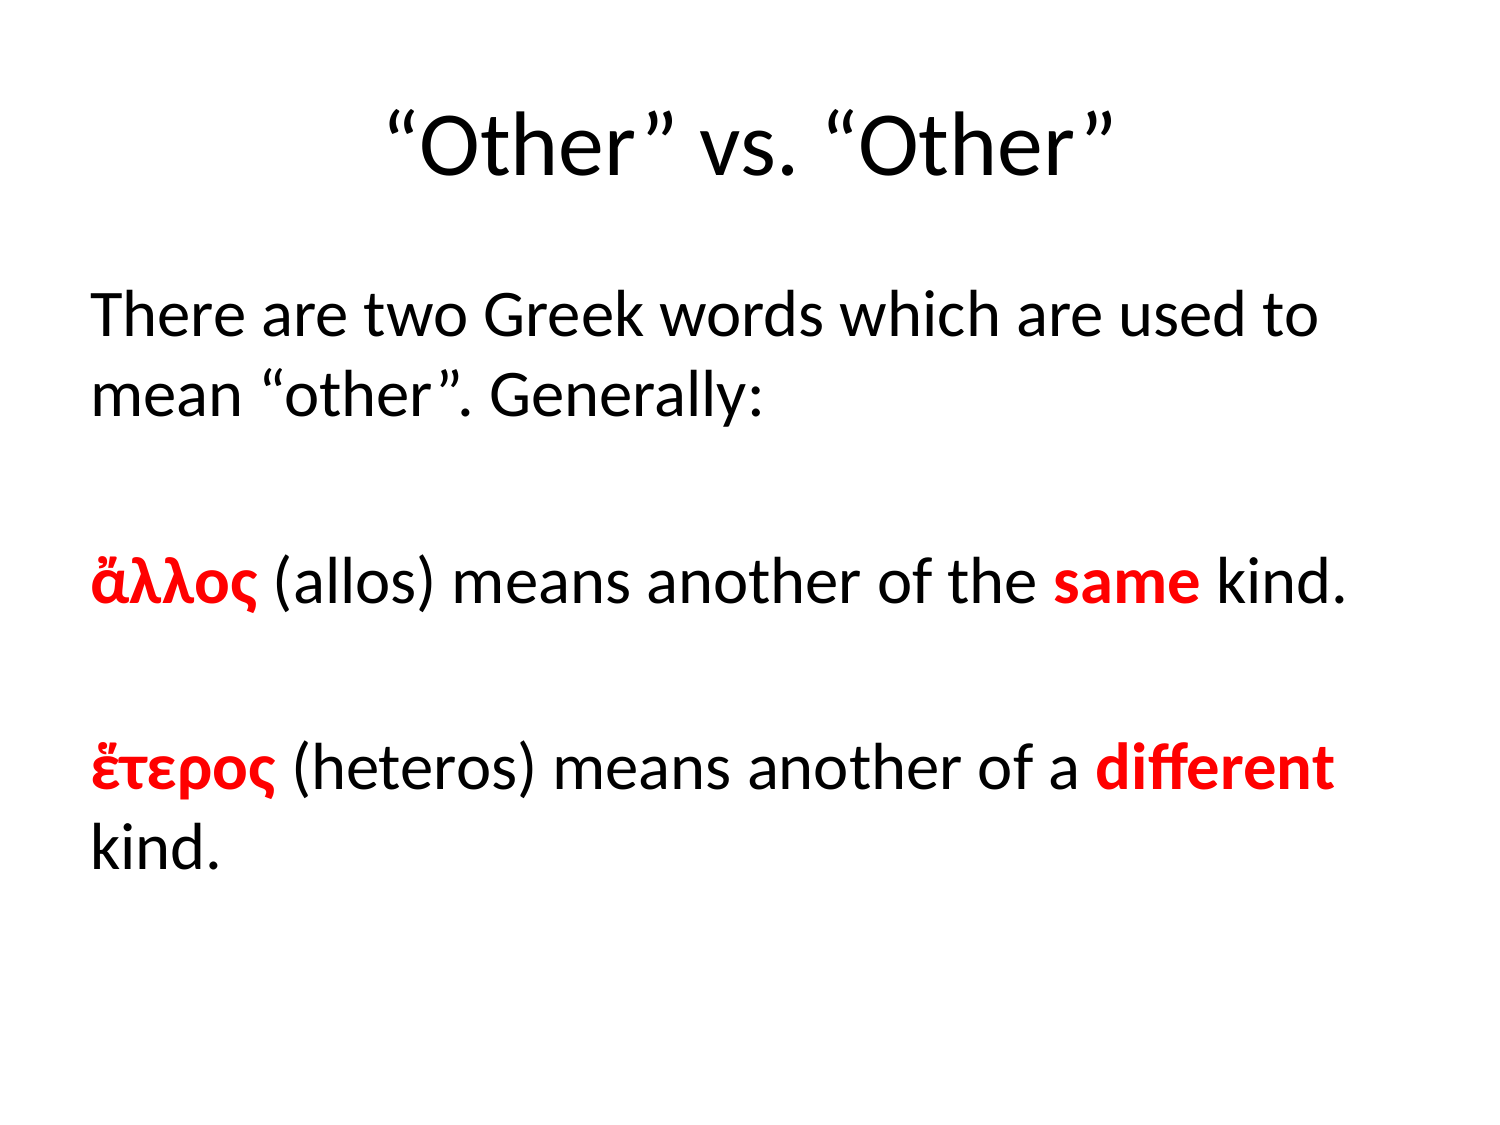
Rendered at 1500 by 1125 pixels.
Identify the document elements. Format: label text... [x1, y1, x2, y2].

title “Other” vs. “Other” [75, 45, 1425, 233]
list There are two Greek words which are used to mean “other”. Generally: ἄλλος (allos) means another of the same kind. ἕτερος (heteros) means another of a different kind. [75, 262, 1425, 1005]
